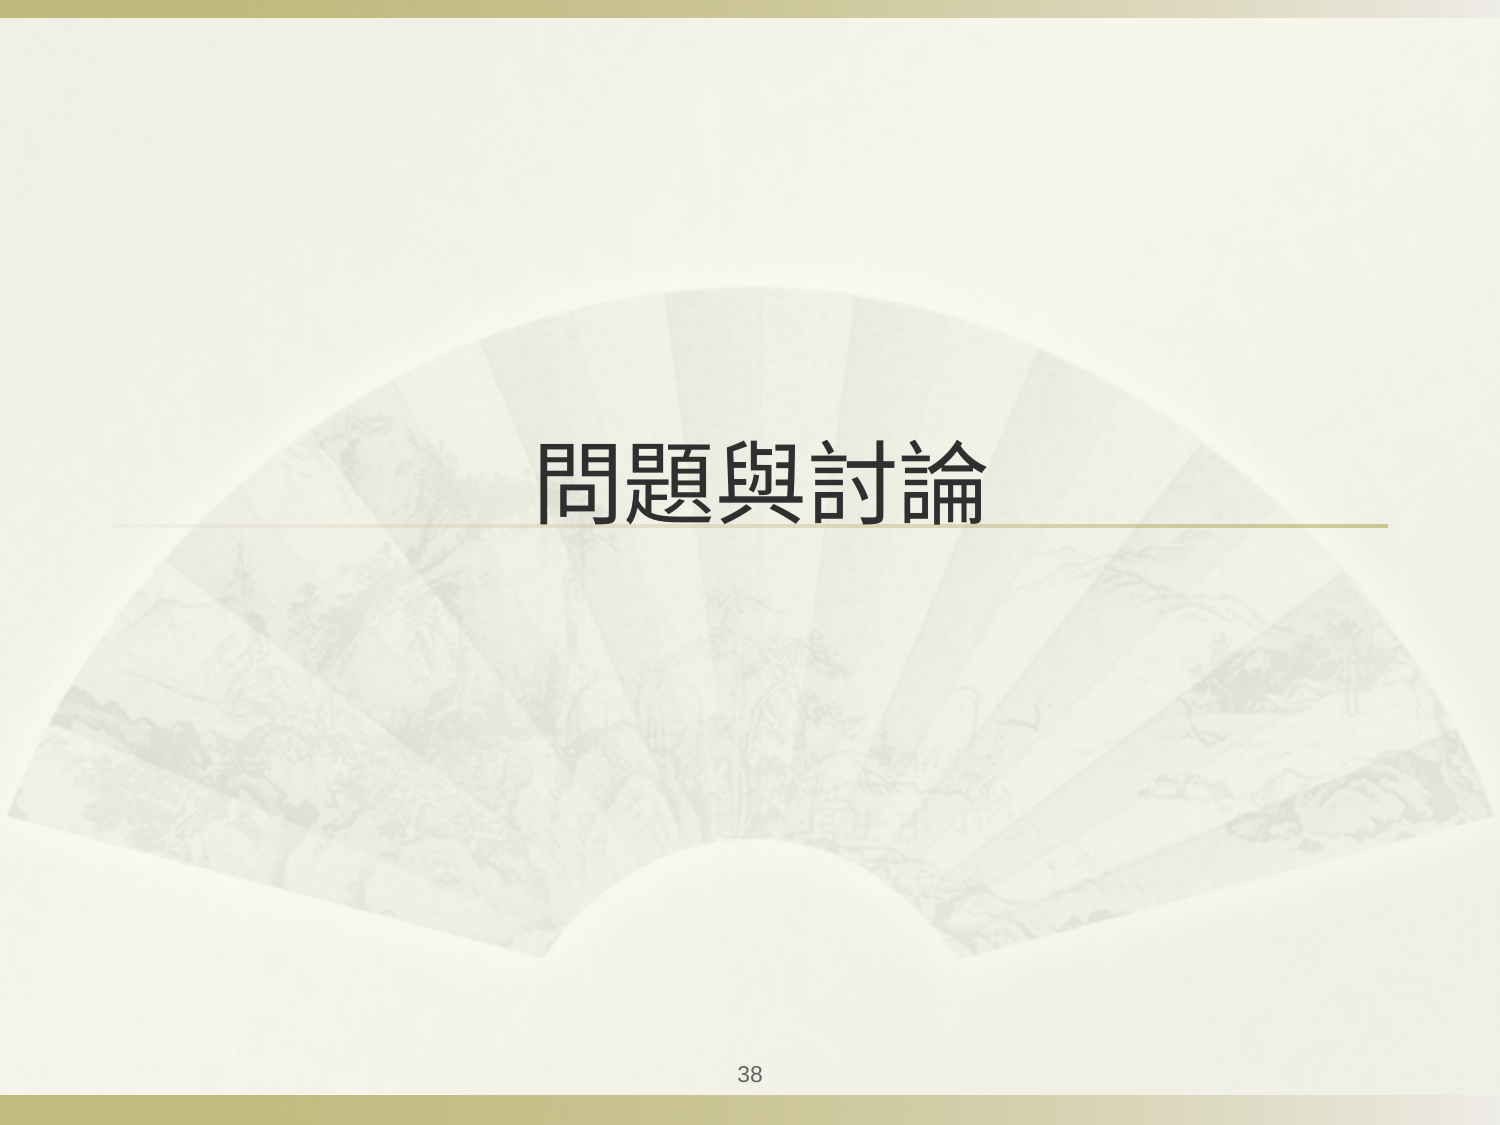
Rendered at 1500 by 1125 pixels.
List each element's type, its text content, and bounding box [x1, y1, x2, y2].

slide_number 38 [675, 1050, 825, 1097]
title 問題與討論 [123, 302, 1399, 544]
